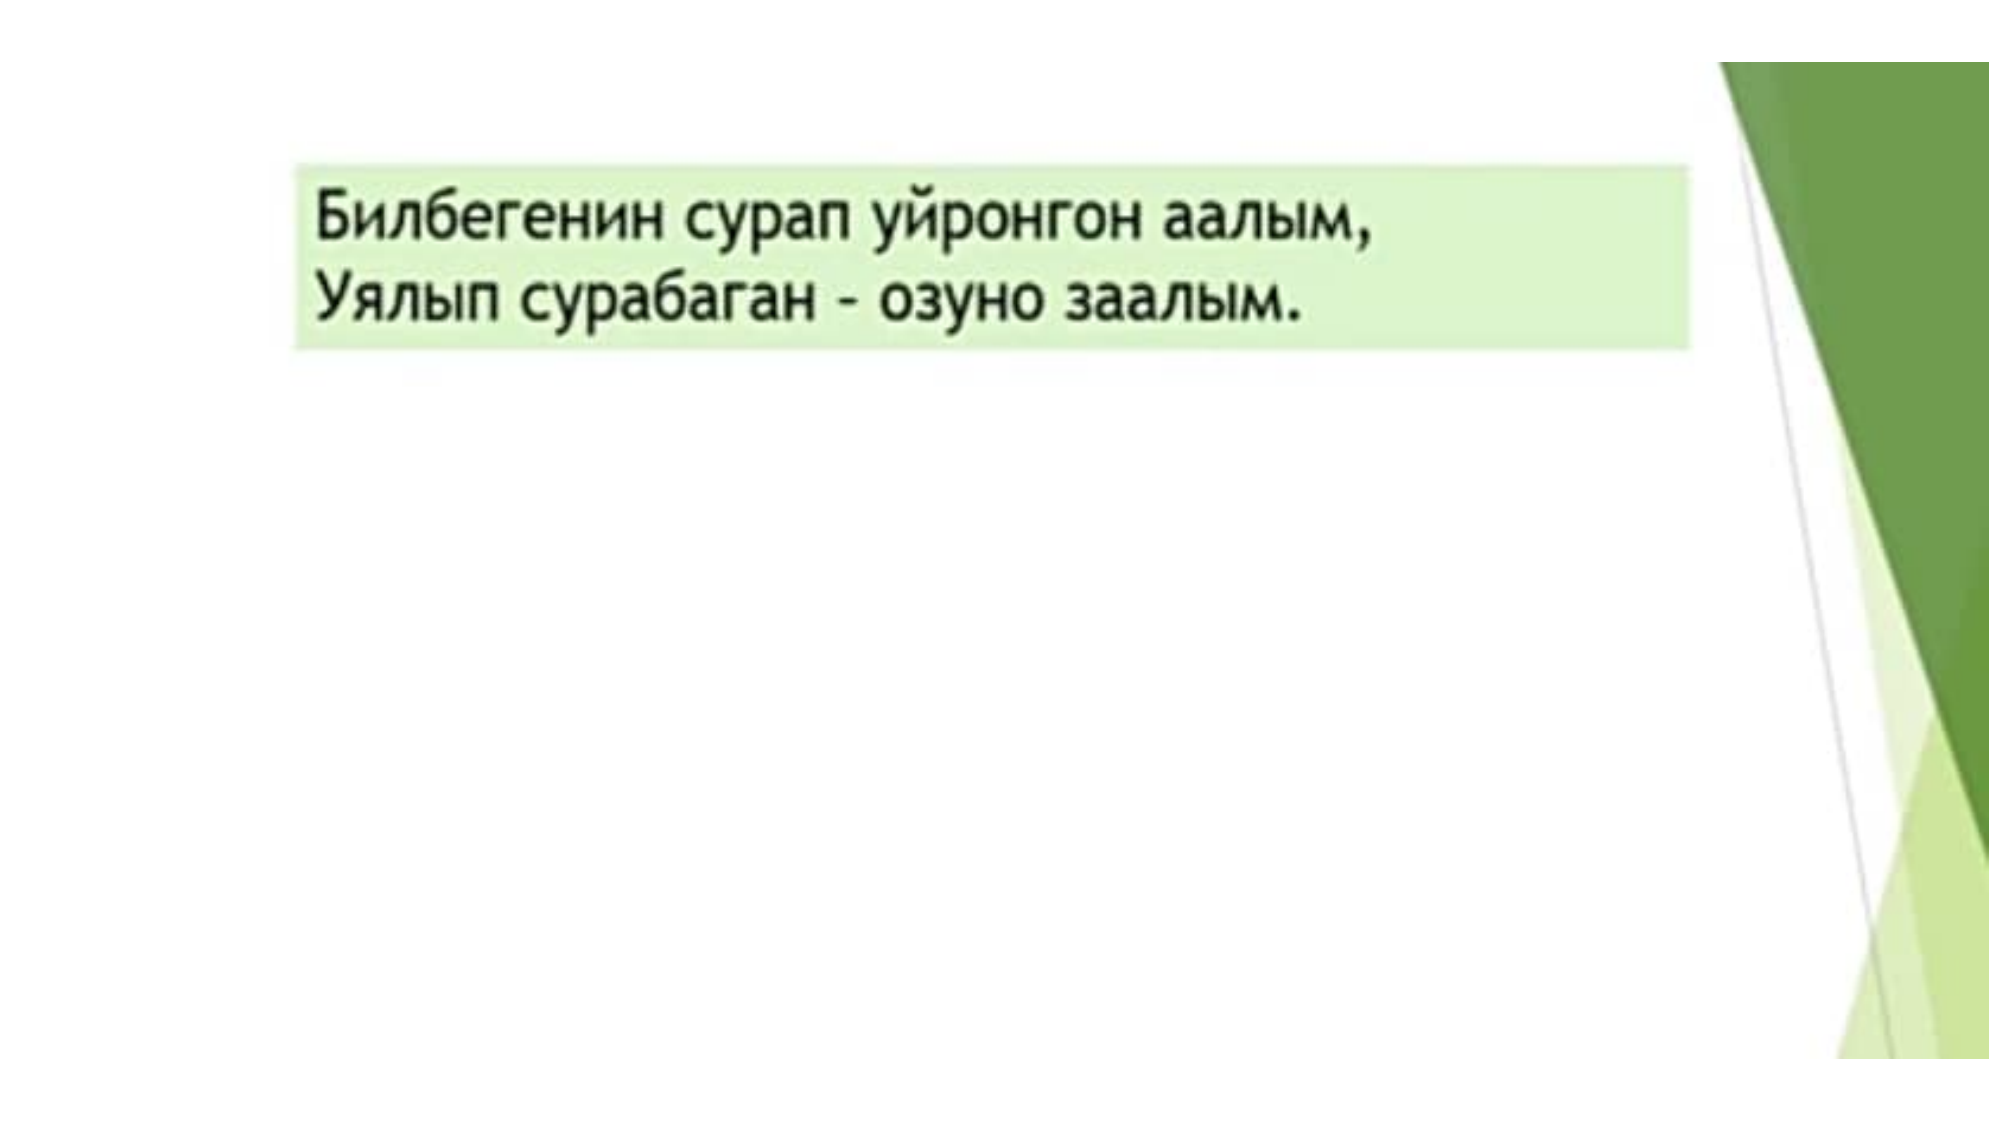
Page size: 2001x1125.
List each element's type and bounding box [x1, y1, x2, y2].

picture [62, 62, 1989, 1059]
